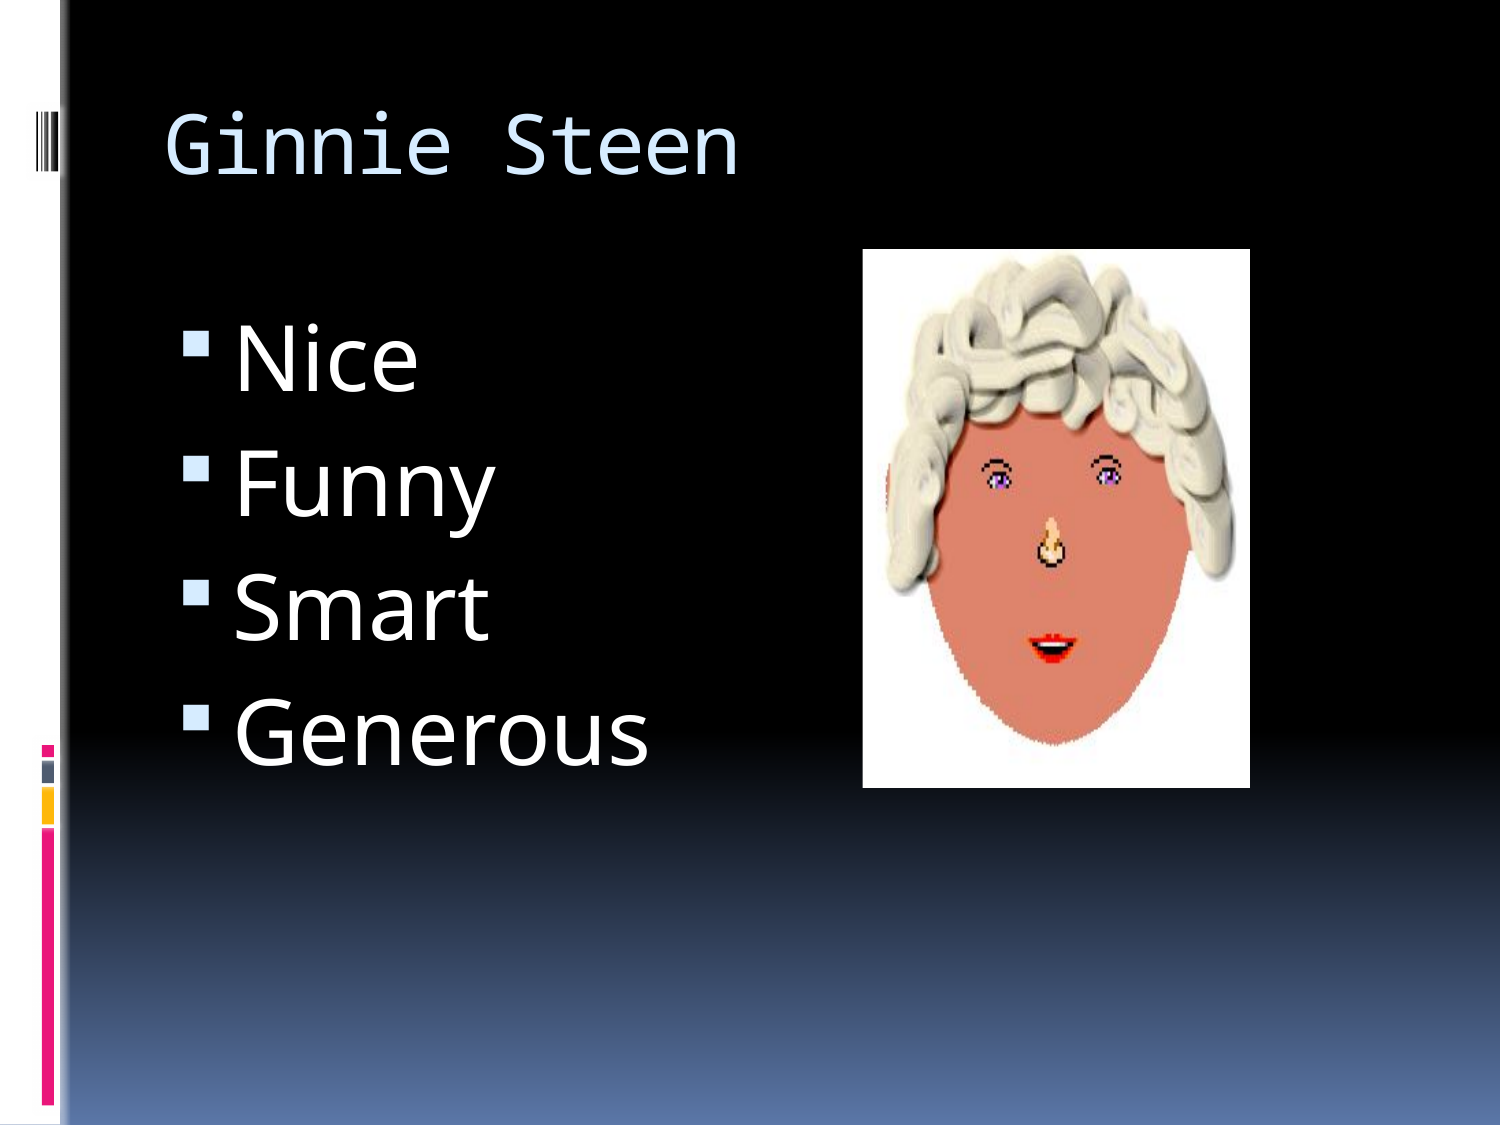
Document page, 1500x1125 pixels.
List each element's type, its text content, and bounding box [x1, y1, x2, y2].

picture [861, 249, 1251, 788]
title Ginnie Steen [150, 83, 1425, 234]
list Nice Funny Smart Generous [150, 292, 1425, 1043]
